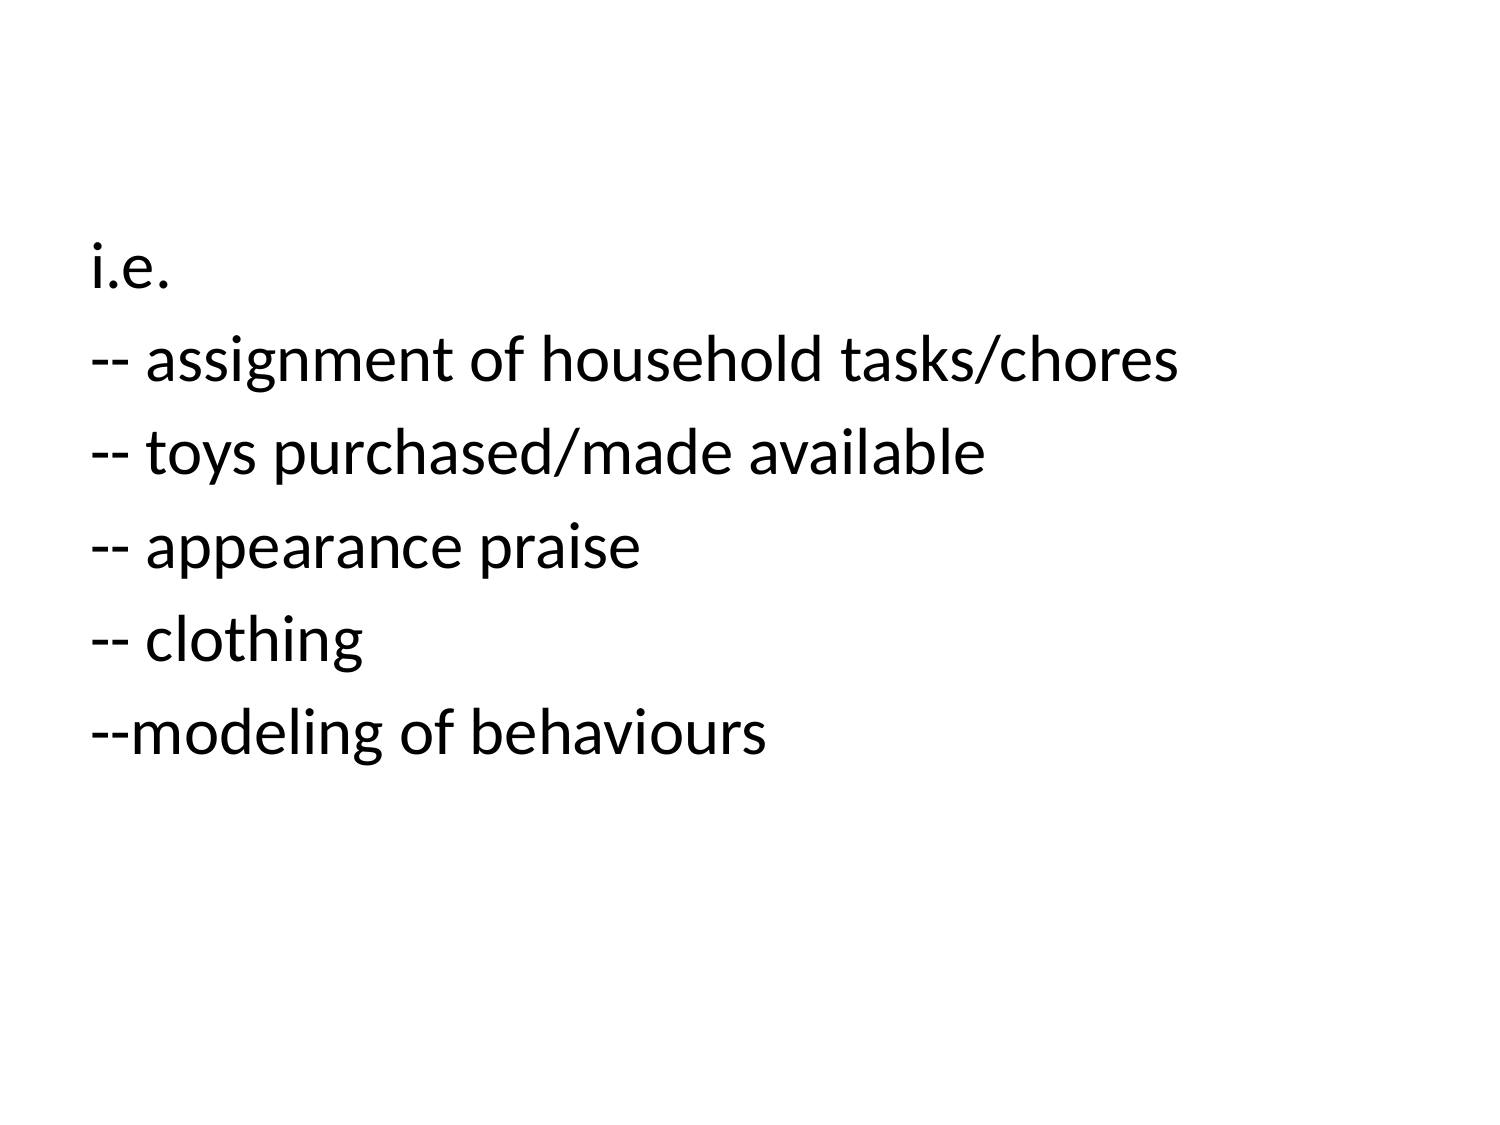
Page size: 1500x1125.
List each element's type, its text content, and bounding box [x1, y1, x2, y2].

list i.e. -- assignment of household tasks/chores -- toys purchased/made available -- appearance praise -- clothing --modeling of behaviours [75, 120, 1425, 1005]
